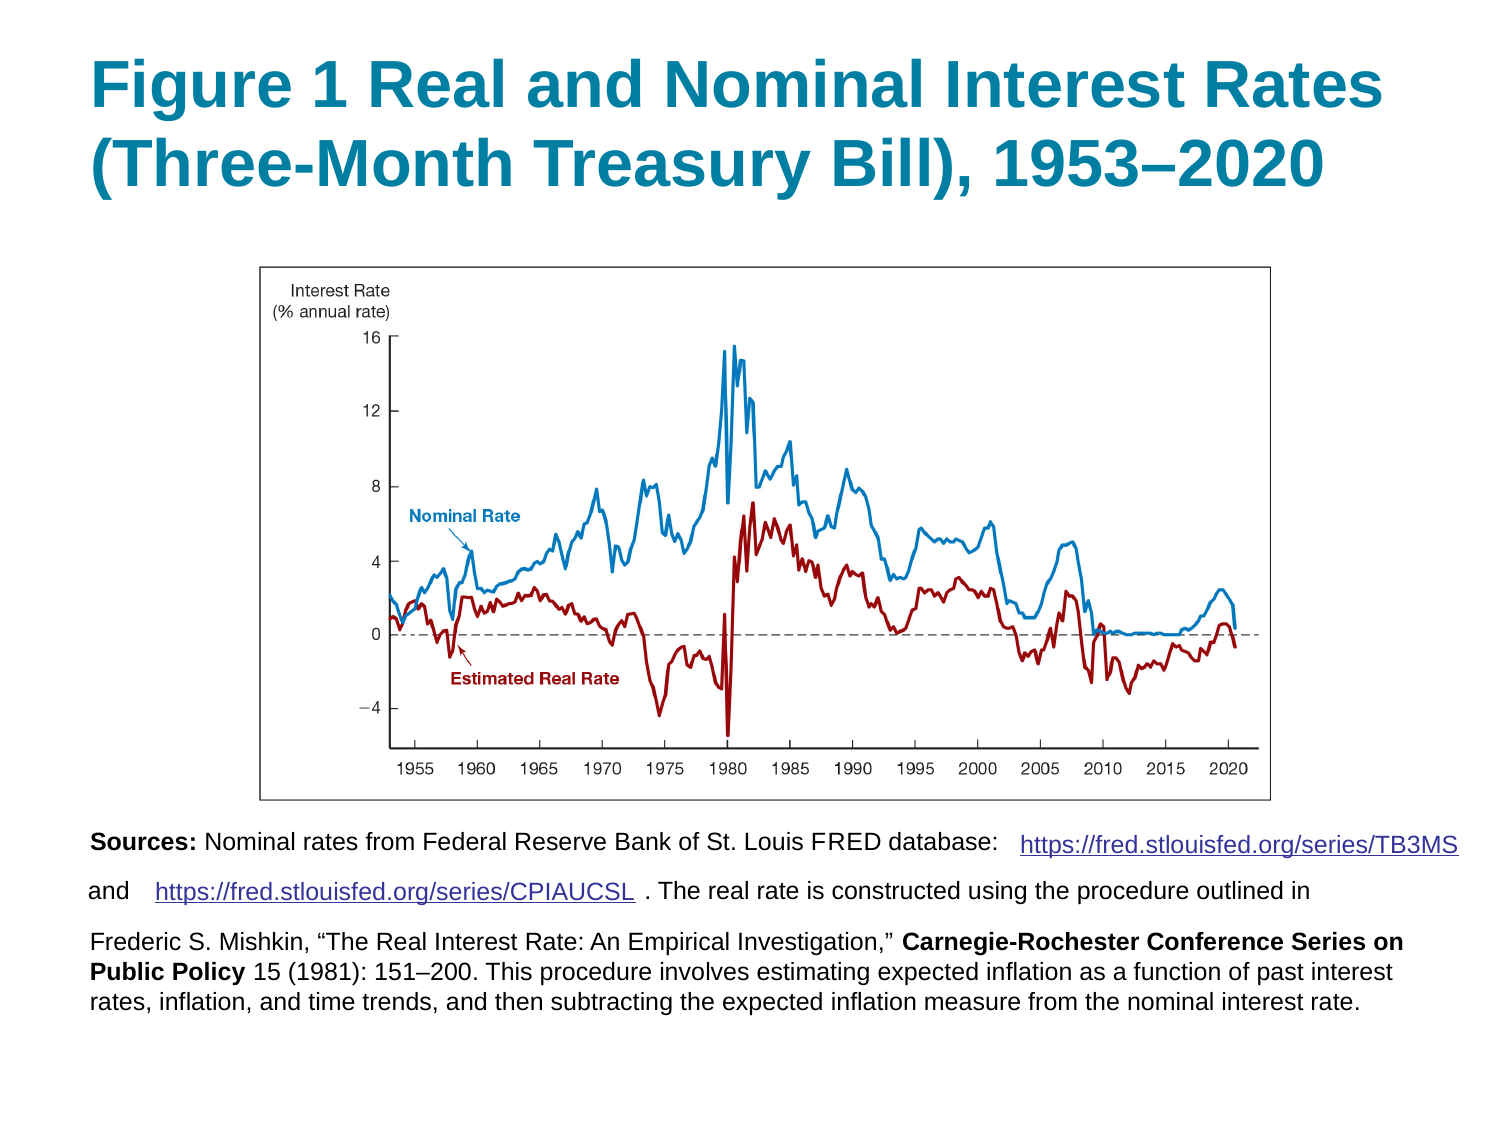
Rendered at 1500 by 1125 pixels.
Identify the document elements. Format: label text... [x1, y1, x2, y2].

list https://fred.stlouisfed.org/series/TB3MS [1020, 828, 1477, 866]
list . The real rate is constructed using the procedure outlined in [644, 874, 1344, 914]
list Frederic S. Mishkin, “The Real Interest Rate: An Empirical Investigation,” Carnegie-Rochester Conference Series on Public Policy 15 (1981): 151–200. This procedure involves estimating expected inflation as a function of past interest rates, inflation, and time trends, and then subtracting the expected inflation measure from the nominal interest rate. [89, 925, 1451, 1029]
title Figure 1 Real and Nominal Interest Rates (Three-Month Treasury Bill), 1953–2020 [75, 35, 1425, 216]
list Sources: Nominal rates from Federal Reserve Bank of St. Louis F R E D database: [75, 825, 1008, 864]
list and [87, 874, 145, 912]
list https://fred.stlouisfed.org/series/CPIAUCSL [154, 875, 642, 914]
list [259, 266, 1272, 801]
